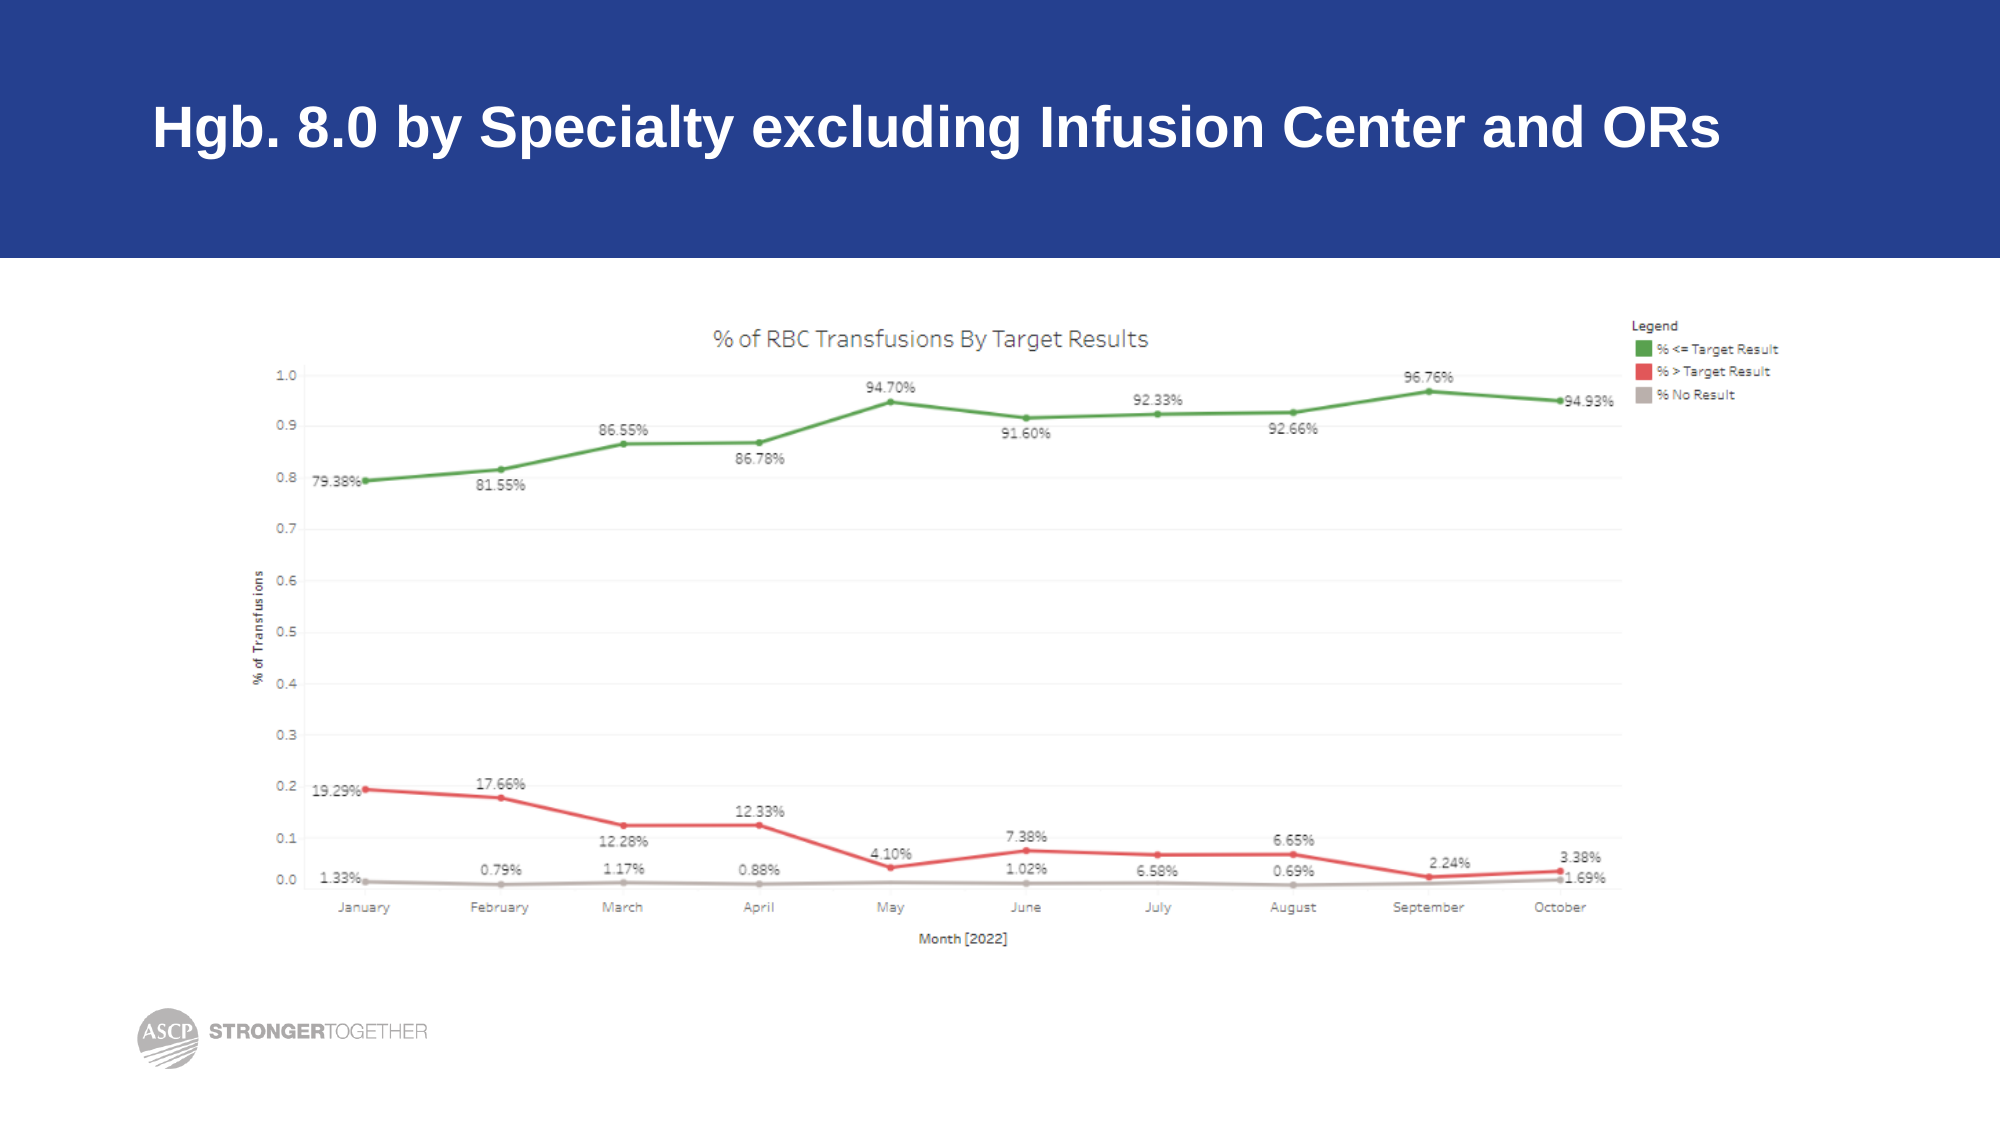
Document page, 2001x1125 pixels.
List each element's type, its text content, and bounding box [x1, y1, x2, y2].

title Hgb. 8.0 by Specialty excluding Infusion Center and ORs [137, 20, 1863, 238]
picture [137, 1008, 427, 1069]
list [198, 299, 1892, 963]
